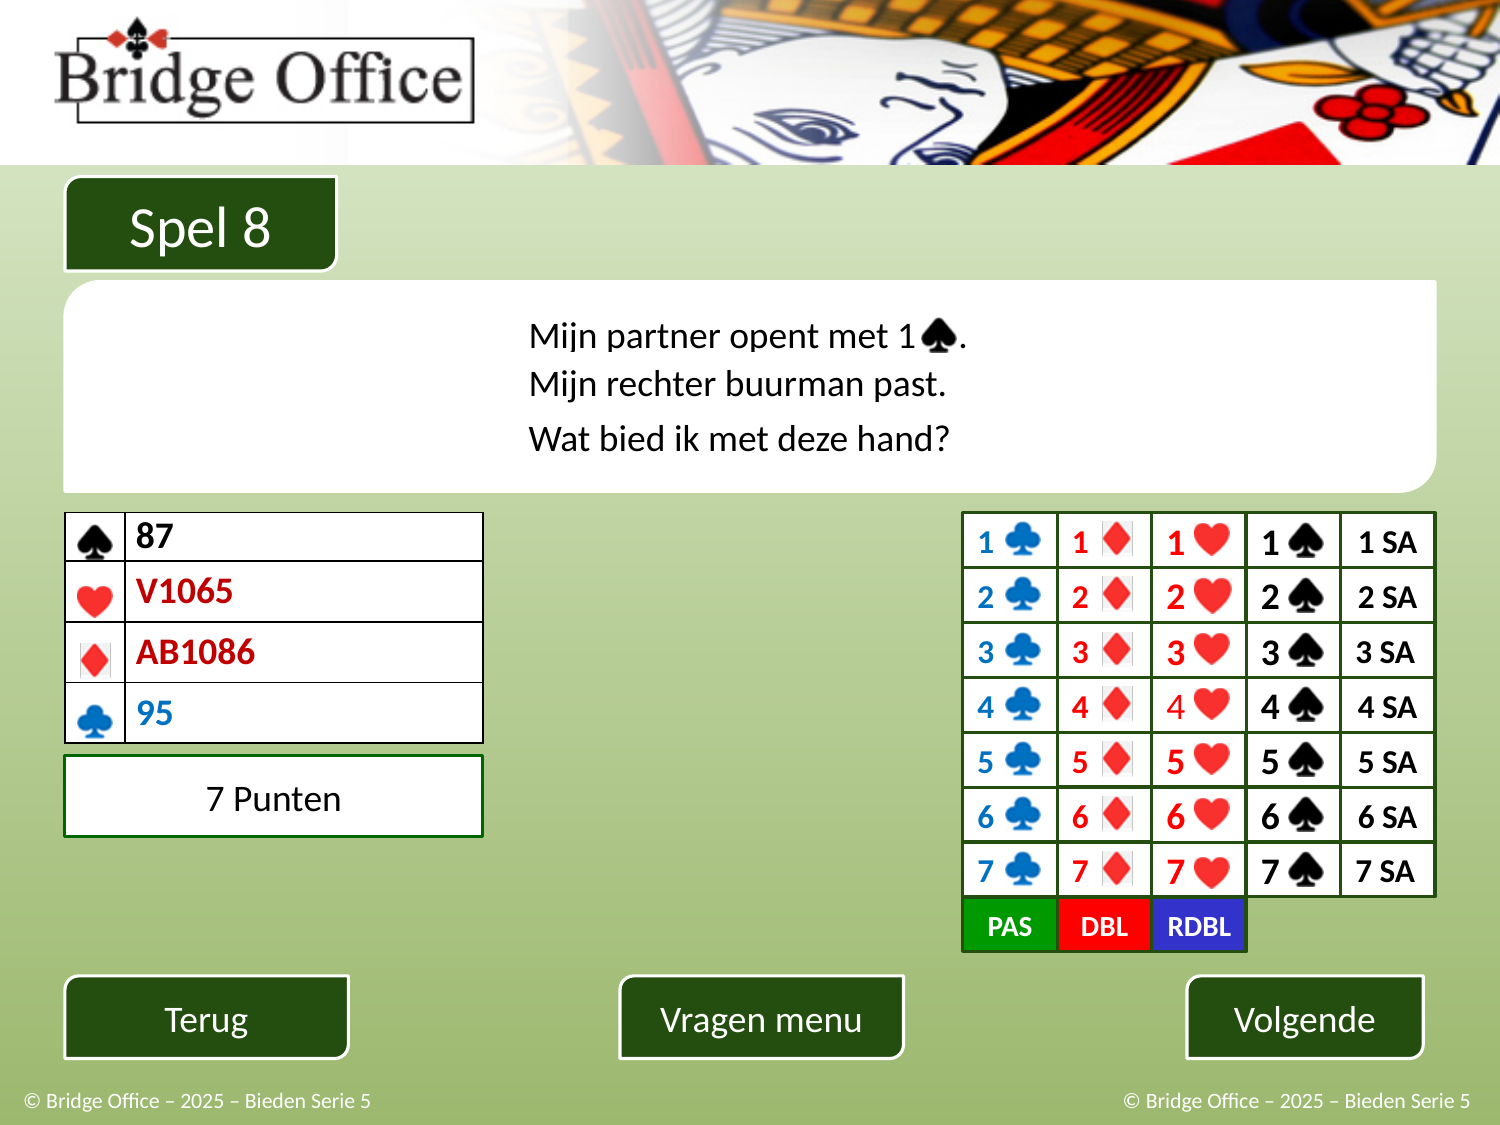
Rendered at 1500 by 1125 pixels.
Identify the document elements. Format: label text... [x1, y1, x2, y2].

text_box 6 [961, 786, 1056, 841]
picture [1288, 631, 1324, 668]
text_box 7 [1150, 841, 1245, 898]
table_cell [72, 744, 117, 751]
text_box 4 SA [1339, 676, 1437, 734]
text_box 6 [1150, 786, 1245, 841]
text_box Wat bied ik met deze hand? [513, 406, 987, 467]
text_box 4 [1245, 676, 1339, 734]
text_box PAS [961, 896, 1059, 953]
text_box Terug [63, 974, 350, 1061]
picture [1193, 578, 1232, 614]
text_box 7 Punten [63, 754, 484, 838]
text_box DBL [1059, 898, 1153, 953]
picture [1288, 576, 1324, 613]
table_cell AB1086 [126, 623, 482, 682]
picture [1288, 686, 1324, 723]
text_box 3 [961, 621, 1056, 676]
picture [1099, 521, 1135, 558]
picture [1193, 523, 1230, 556]
picture [1004, 631, 1041, 668]
text_box 5 SA [1339, 734, 1437, 786]
text_box 5 [1153, 734, 1248, 786]
text_box 1 [1153, 511, 1245, 569]
picture [1288, 741, 1324, 778]
picture [1004, 521, 1041, 558]
picture [1193, 798, 1230, 830]
text_box 6 [1245, 786, 1339, 841]
text_box 2 [961, 569, 1056, 621]
text_box 2 [1153, 569, 1245, 621]
picture [1193, 857, 1230, 890]
picture [1004, 686, 1041, 723]
picture [1004, 576, 1041, 613]
picture [1099, 796, 1135, 833]
text_box 5 [1059, 734, 1153, 786]
text_box 4 [1059, 676, 1150, 734]
text_box 2 [1245, 569, 1339, 621]
text_box 3 SA [1339, 621, 1437, 676]
text_box Mijn partner opent met 1 . [513, 303, 1022, 364]
picture [1288, 796, 1324, 832]
picture [77, 643, 113, 679]
picture [1004, 851, 1041, 887]
picture [1099, 741, 1135, 778]
table_header [66, 513, 124, 560]
table_header 87 [126, 513, 482, 560]
picture [77, 703, 113, 740]
picture [920, 316, 957, 353]
text_box 1 [1059, 511, 1153, 569]
text_box 3 [1245, 621, 1339, 676]
text_box RDBL [1153, 898, 1248, 953]
text_box 2 [1056, 569, 1153, 621]
table_cell 95 [126, 683, 482, 742]
table_cell V1065 [126, 562, 482, 621]
text_box 5 [1248, 734, 1339, 786]
picture [1194, 633, 1230, 666]
picture [1193, 743, 1230, 776]
text_box 6 SA [1339, 786, 1437, 844]
picture [1099, 851, 1135, 887]
picture [1099, 576, 1135, 613]
picture [1099, 631, 1135, 668]
picture [1288, 851, 1324, 887]
text_box 1 [961, 511, 1059, 569]
picture [1004, 741, 1041, 778]
picture [77, 585, 113, 618]
picture [0, 0, 1500, 166]
text_box 4 [1150, 676, 1245, 734]
table_cell [66, 683, 124, 742]
text_box Volgende [1185, 974, 1425, 1061]
text_box 7 [961, 841, 1056, 896]
text_box 3 [1056, 621, 1150, 676]
text_box Spel 8 [63, 179, 339, 273]
picture [77, 524, 113, 561]
table_cell [66, 562, 124, 621]
table_cell [66, 623, 124, 682]
text_box © Bridge Office – 2025 – Bieden Serie 5 [8, 1079, 393, 1121]
text_box 7 [1245, 841, 1339, 898]
text_box 5 [961, 734, 1059, 786]
text_box © Bridge Office – 2025 – Bieden Serie 5 [1107, 1079, 1500, 1121]
text_box Vragen menu [618, 974, 906, 1061]
text_box 1 SA [1342, 511, 1437, 569]
text_box Mijn rechter buurman past. [513, 352, 987, 406]
picture [1099, 686, 1135, 723]
text_box 1 [1245, 511, 1342, 569]
text_box 3 [1150, 621, 1245, 676]
picture [1288, 521, 1325, 558]
text_box 7 SA [1339, 844, 1437, 898]
text_box 6 [1056, 786, 1150, 841]
text_box 4 [961, 676, 1059, 734]
text_box 7 [1056, 841, 1150, 898]
picture [1004, 796, 1041, 833]
picture [1193, 688, 1230, 721]
text_box 2 SA [1339, 569, 1437, 621]
text_box [63, 280, 1437, 493]
